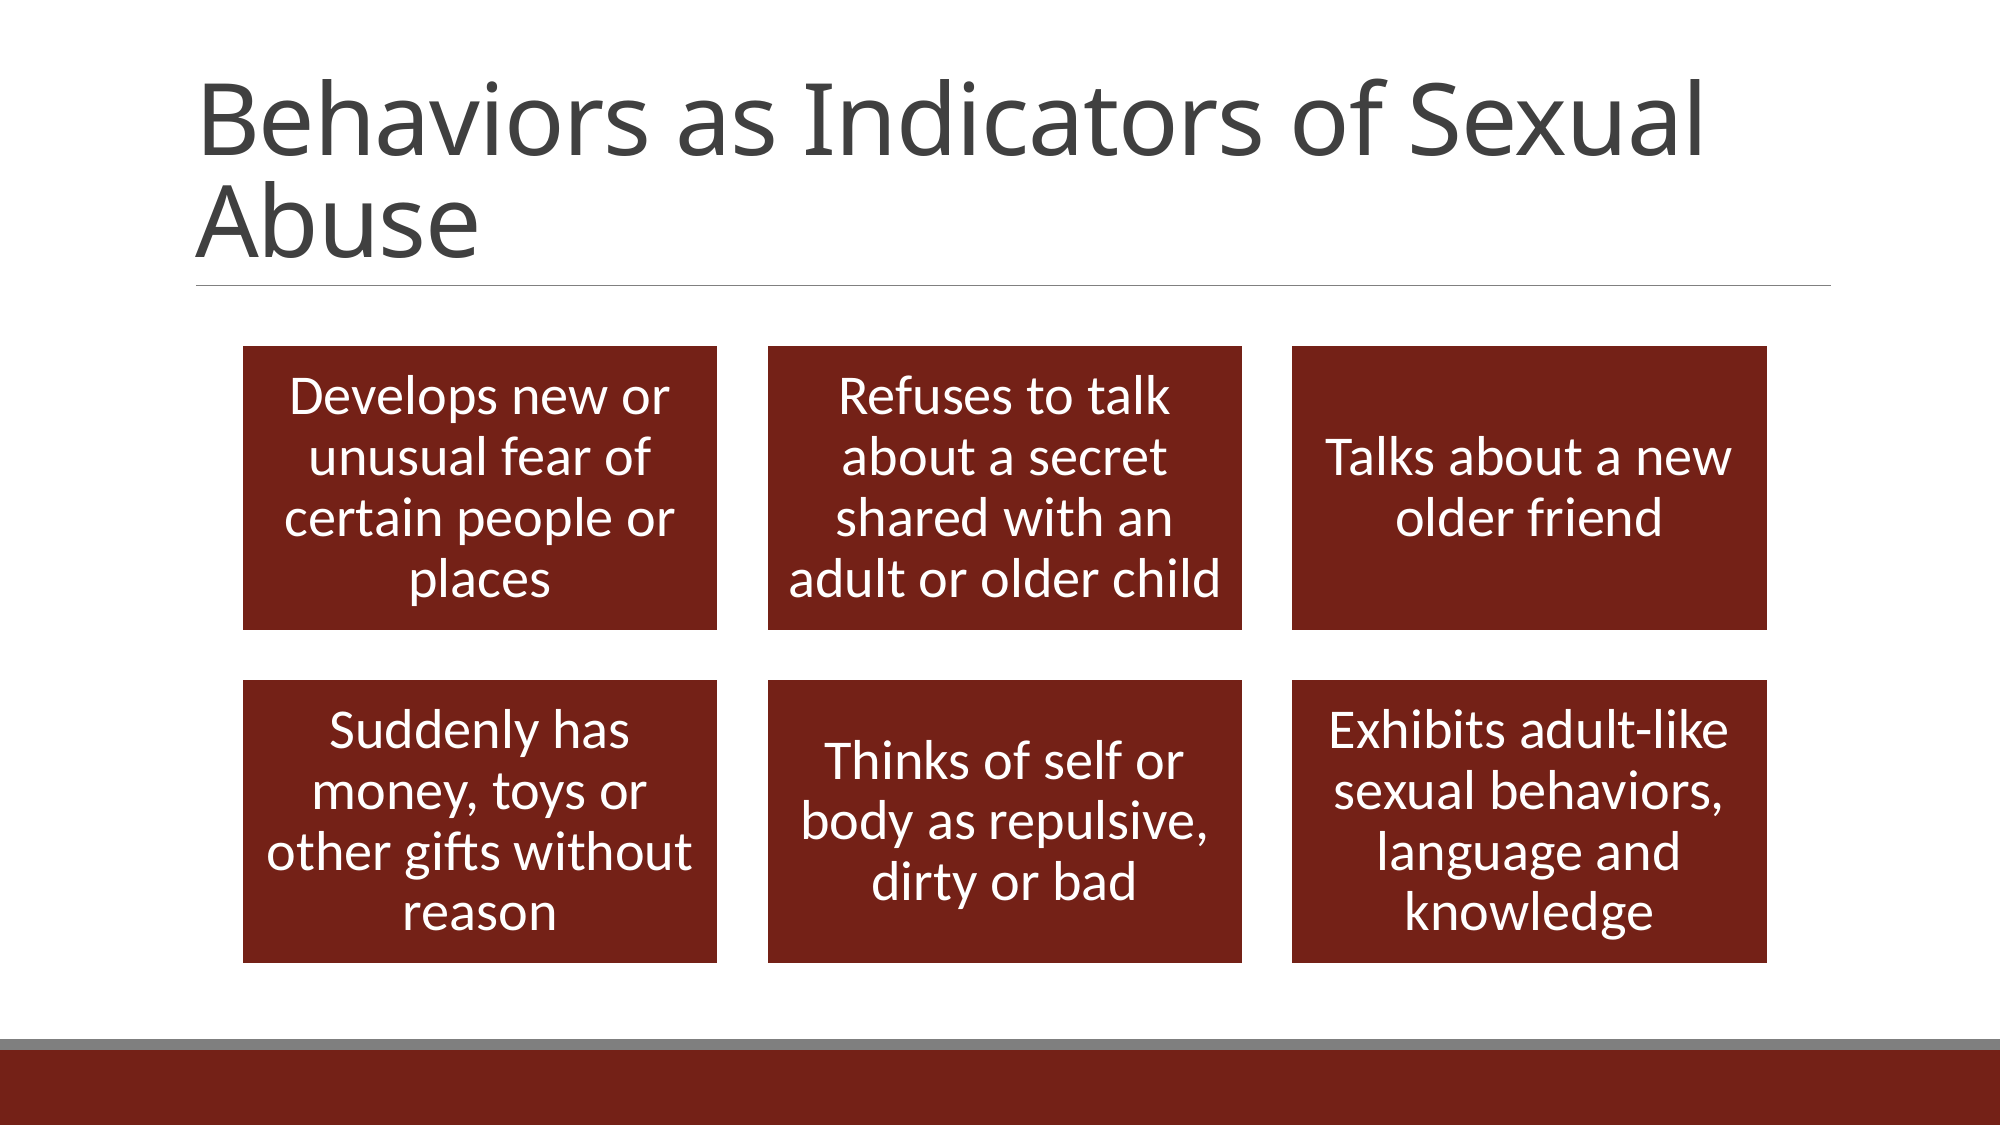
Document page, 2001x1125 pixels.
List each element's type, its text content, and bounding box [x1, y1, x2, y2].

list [179, 343, 1831, 966]
title Behaviors as Indicators of Sexual Abuse [180, 47, 1830, 285]
